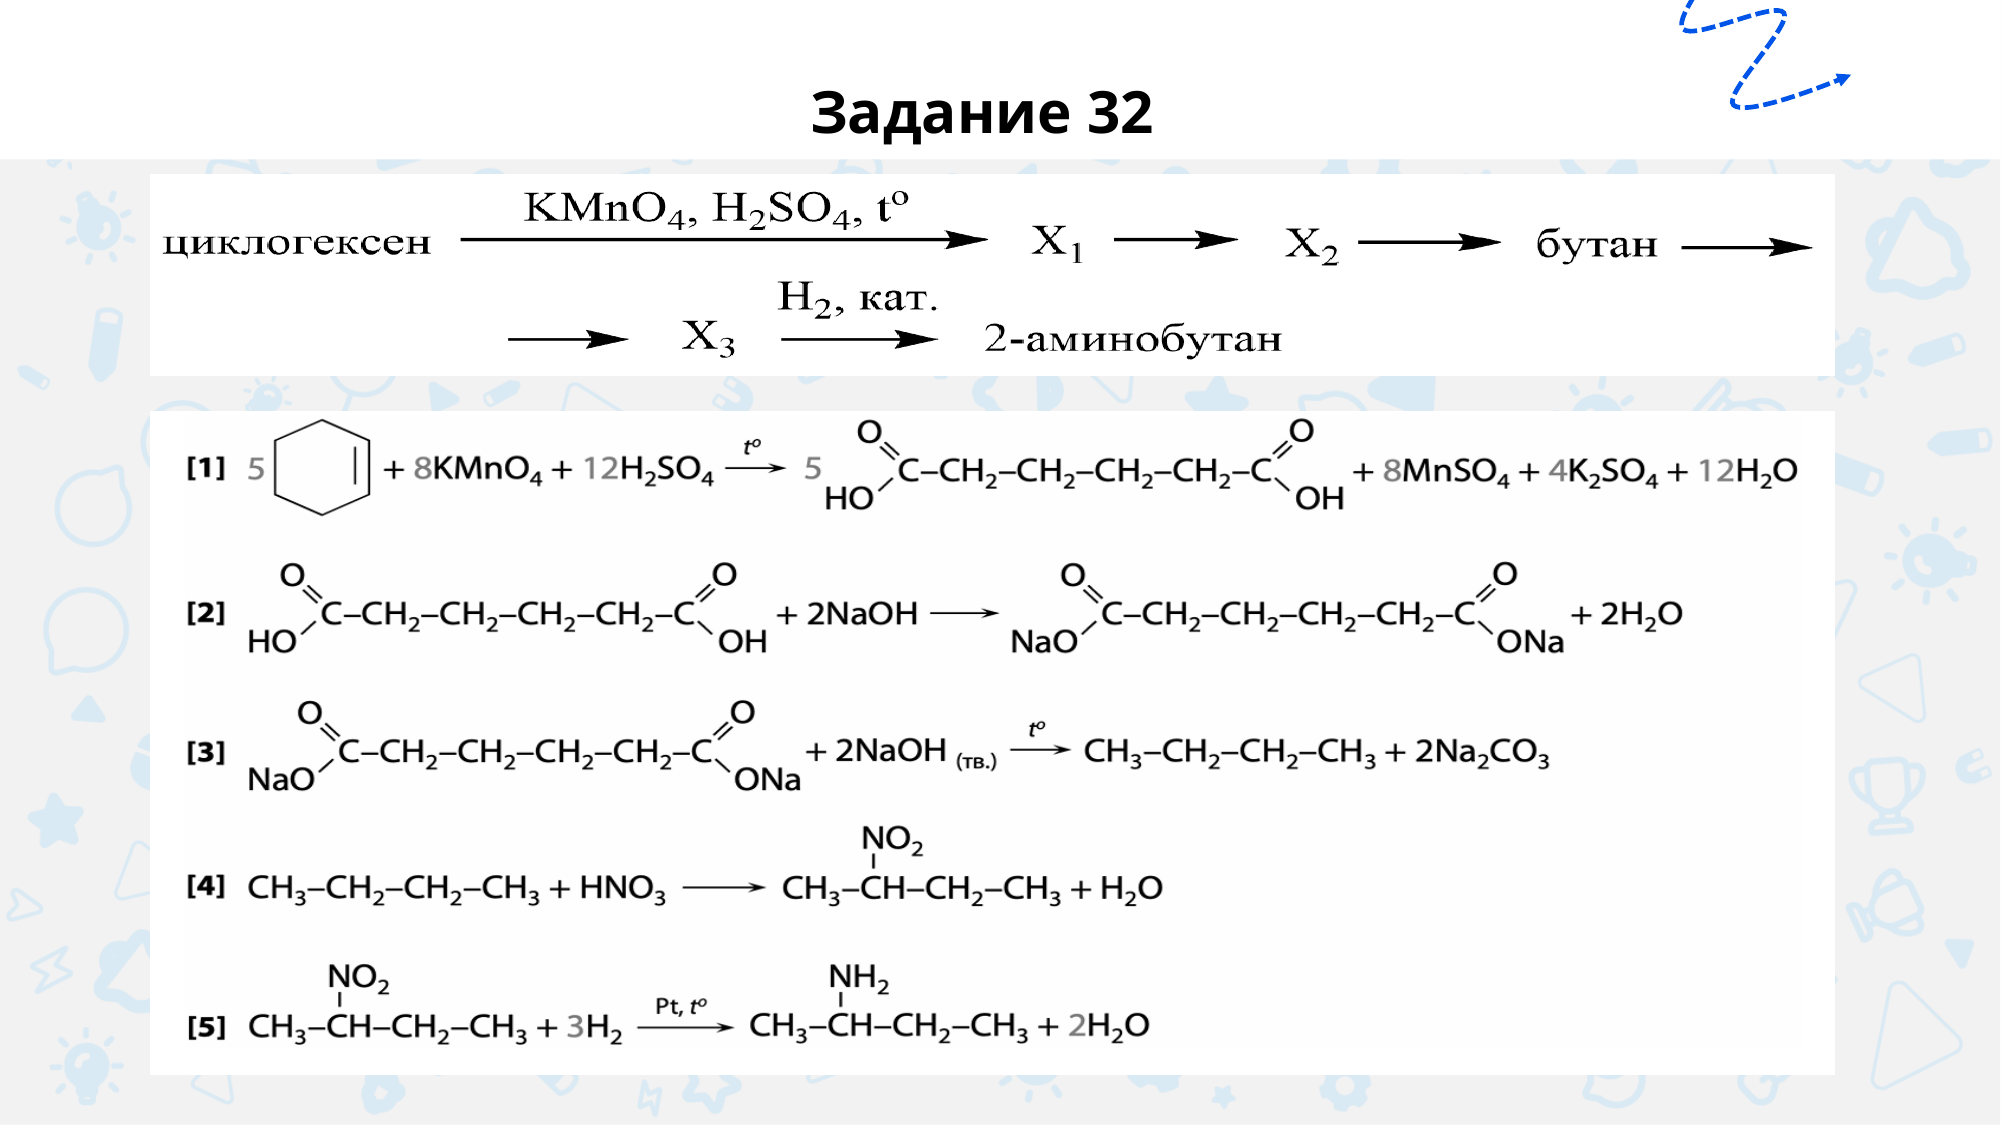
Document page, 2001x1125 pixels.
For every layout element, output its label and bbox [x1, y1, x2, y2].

text_box [0, 0, 2000, 160]
picture [0, 0, 2001, 1125]
